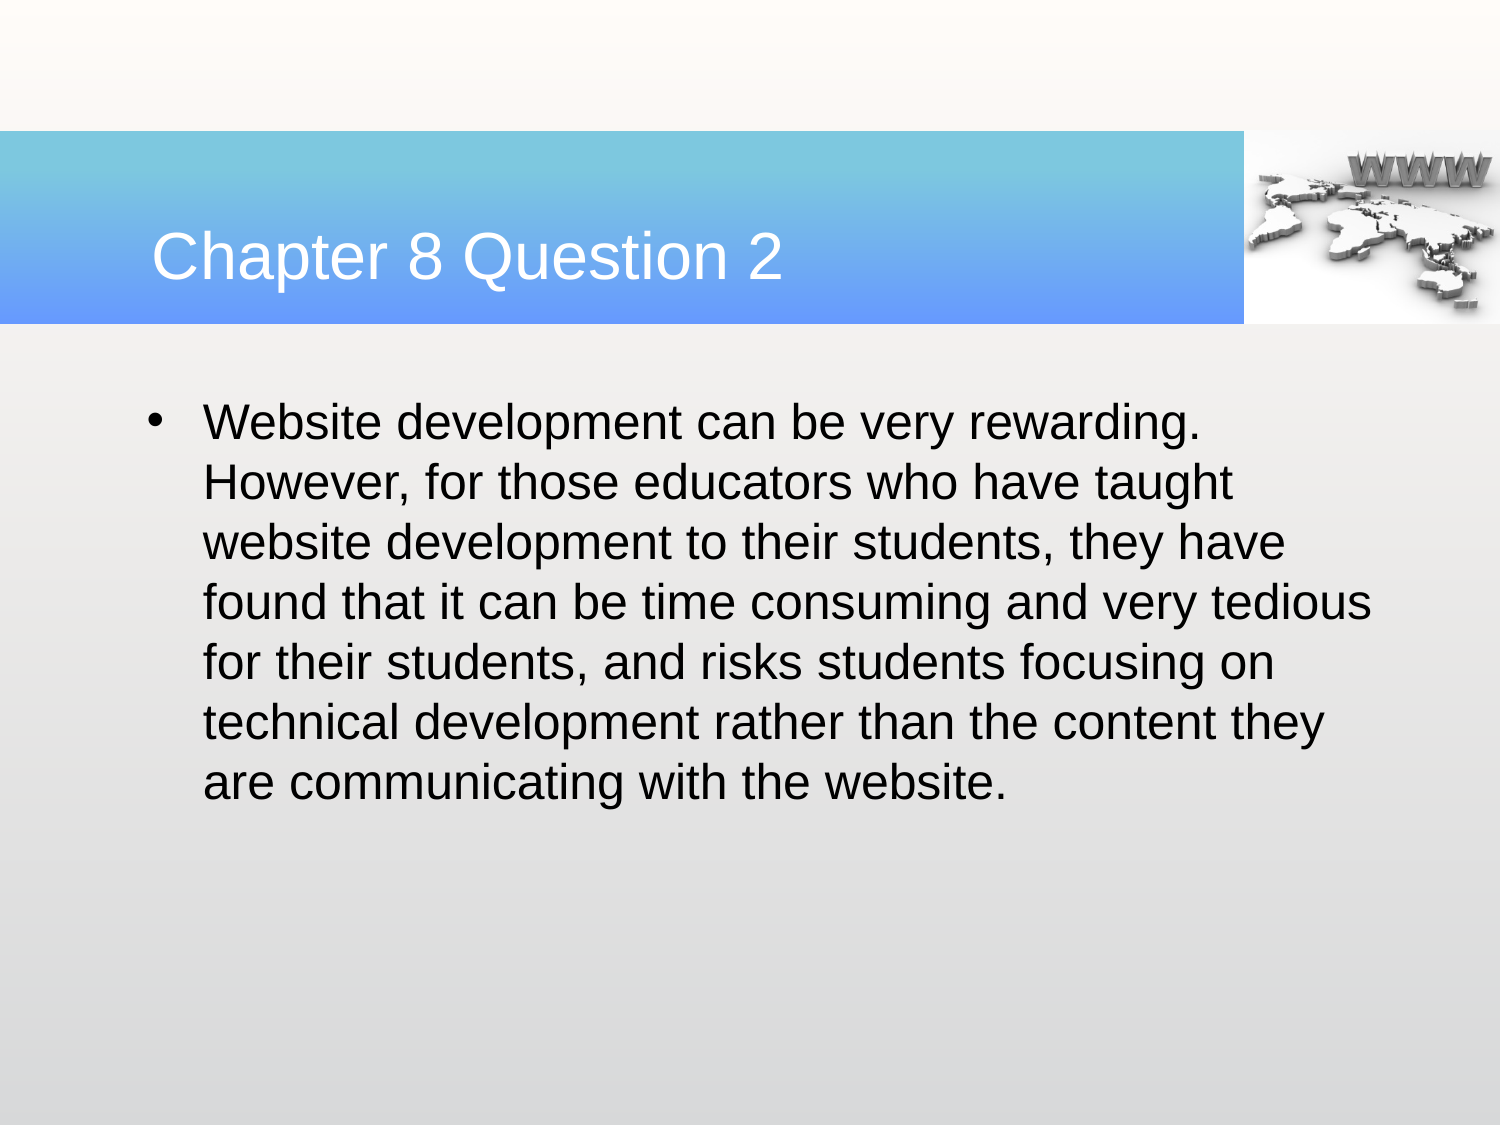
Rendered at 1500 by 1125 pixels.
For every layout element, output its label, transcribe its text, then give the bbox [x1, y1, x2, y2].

list Website development can be very rewarding. However, for those educators who have taught website development to their students, they have found that it can be time consuming and very tedious for their students, and risks students focusing on technical development rather than the content they are communicating with the website. [131, 381, 1425, 943]
title Chapter 8 Question 2 [137, 205, 890, 298]
picture [1244, 130, 1500, 324]
